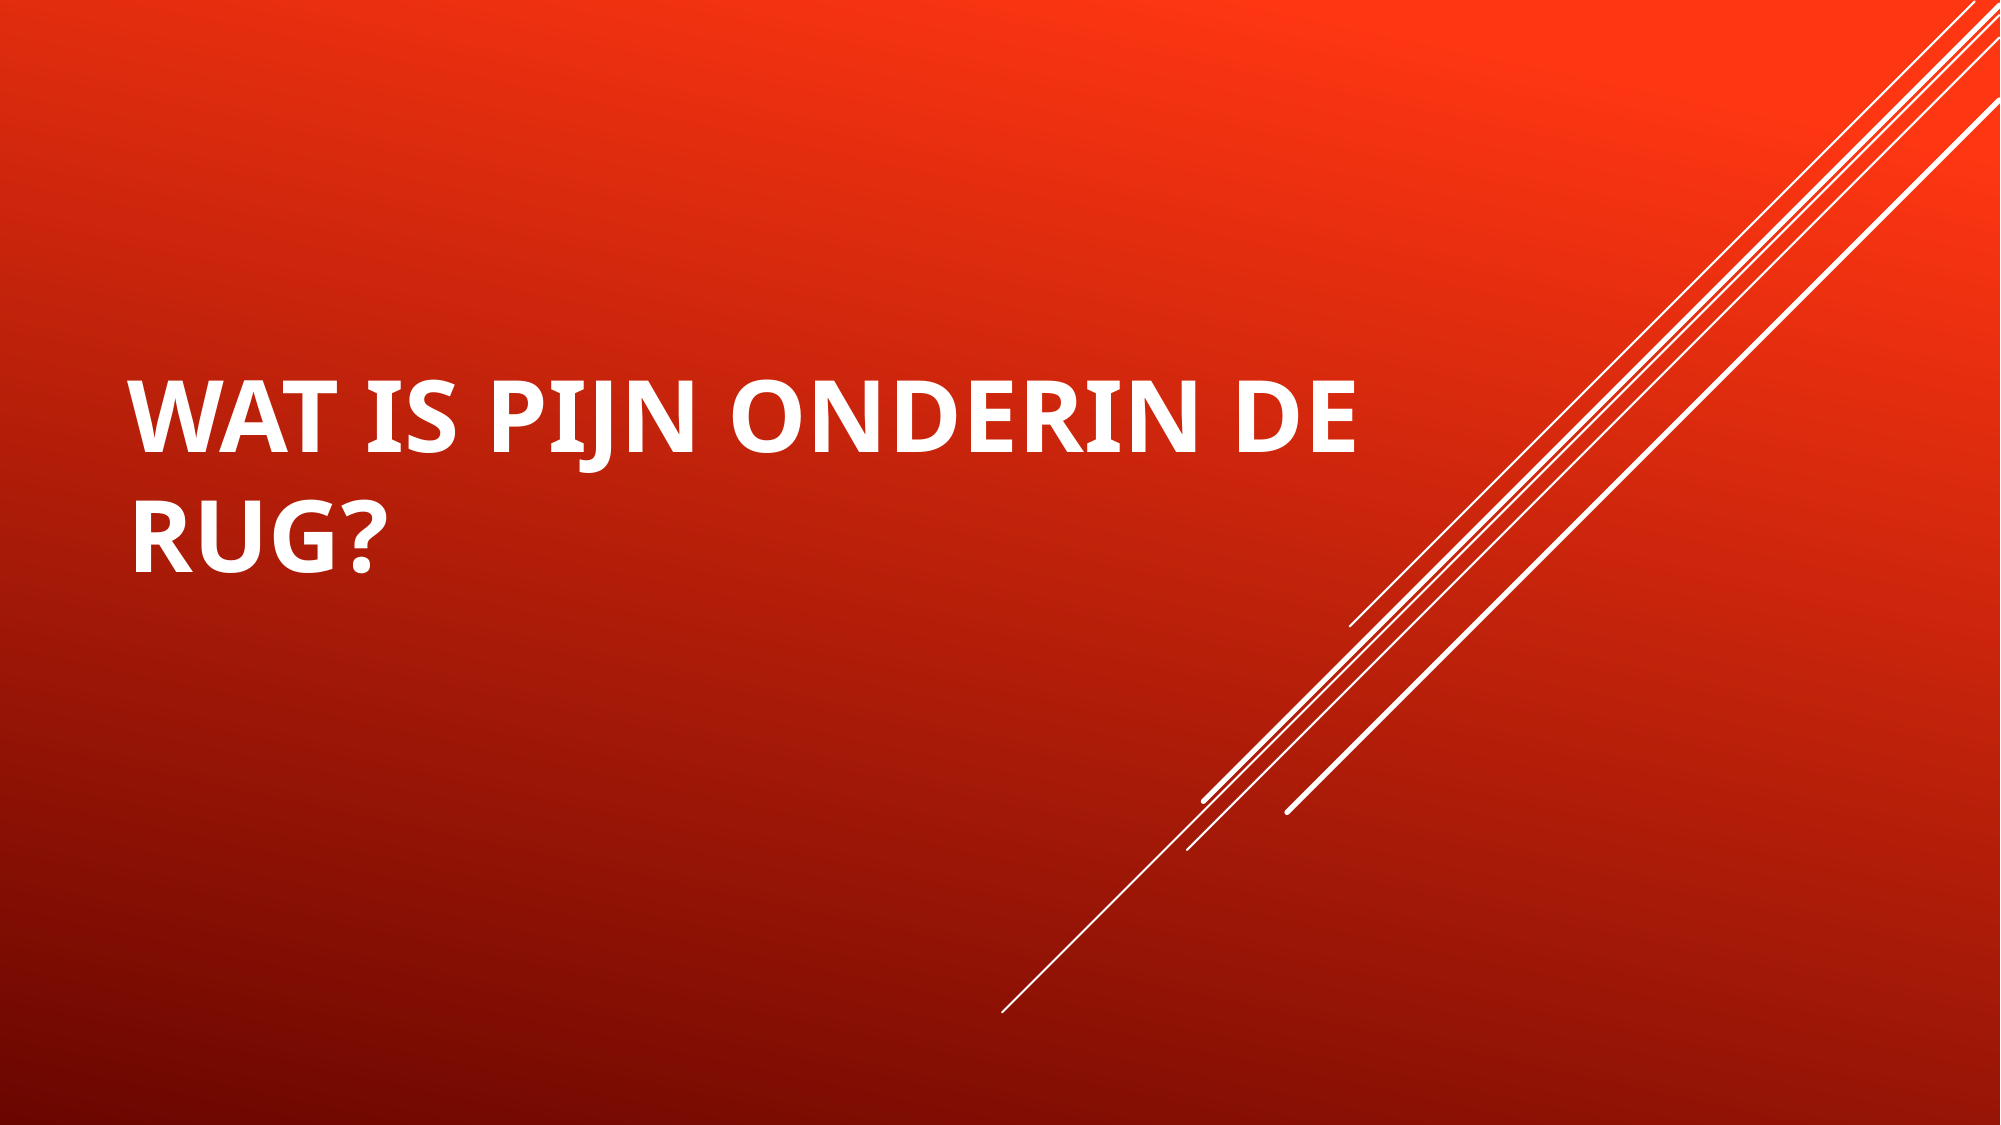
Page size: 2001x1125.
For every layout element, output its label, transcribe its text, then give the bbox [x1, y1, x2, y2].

title Wat is pijn onderin de rug? [112, 112, 1425, 600]
